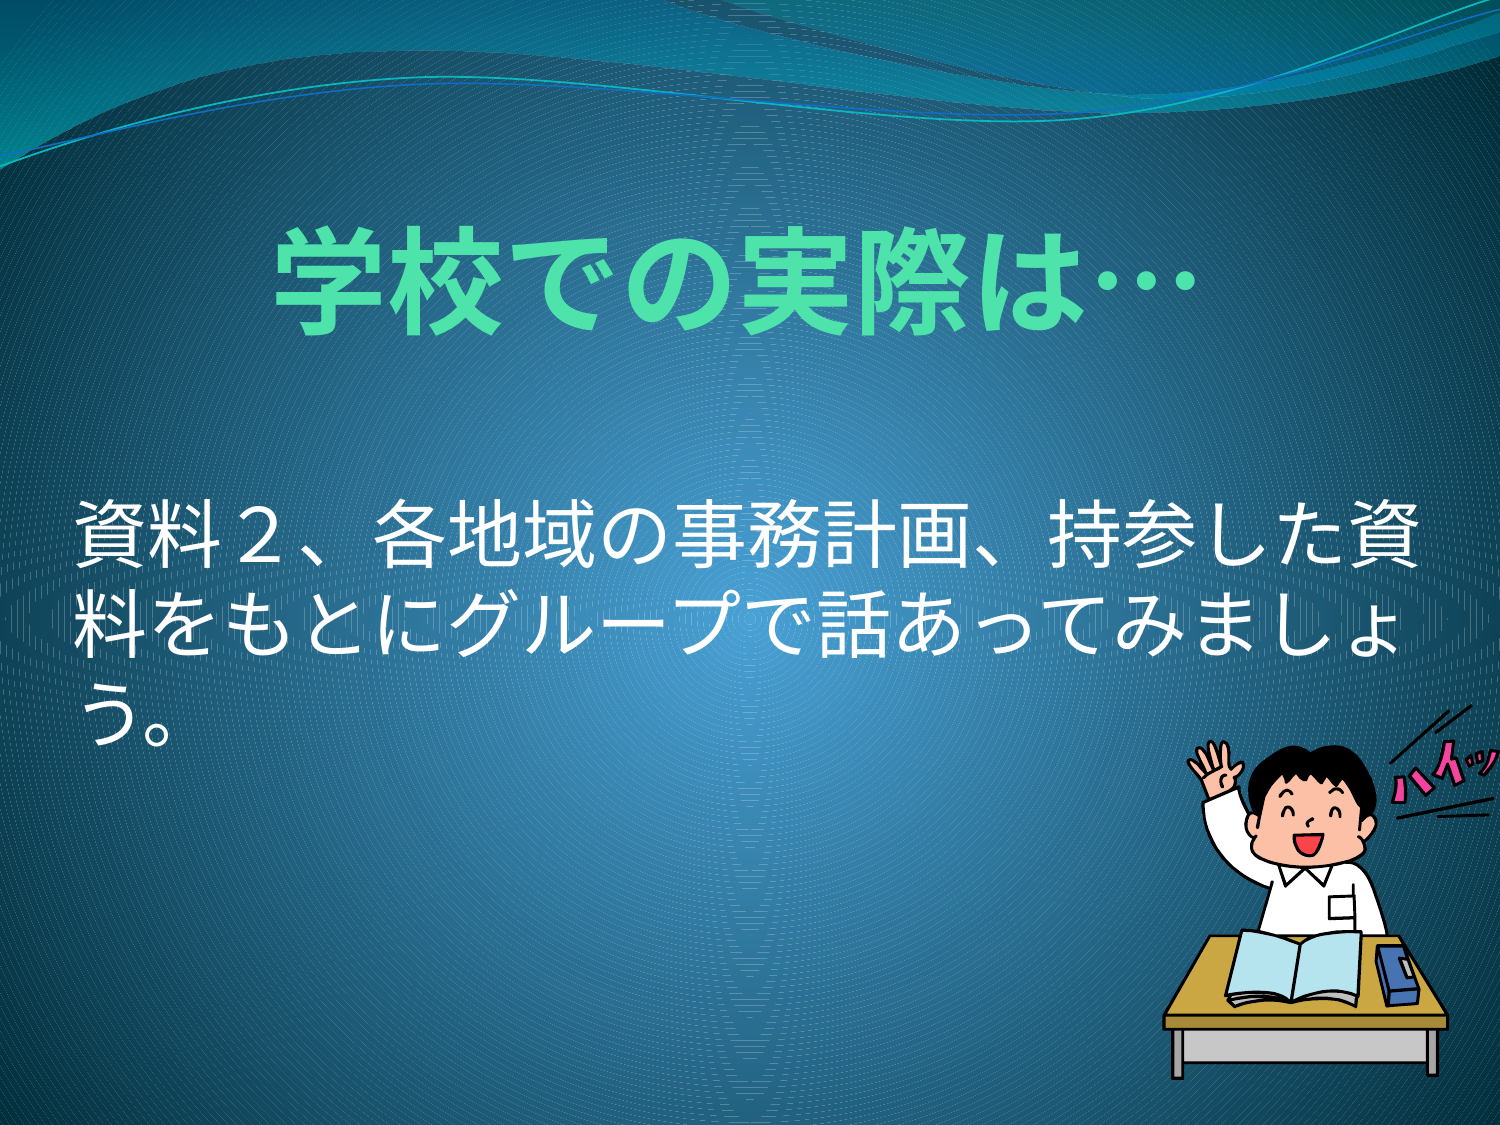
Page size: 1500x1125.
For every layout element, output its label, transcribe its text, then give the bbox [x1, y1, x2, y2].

picture [1161, 703, 1500, 1081]
title 学校での実際は… [100, 125, 1376, 349]
list 資料２、各地域の事務計画、持参した資料をもとにグループで話あってみましょう。 [64, 479, 1459, 799]
